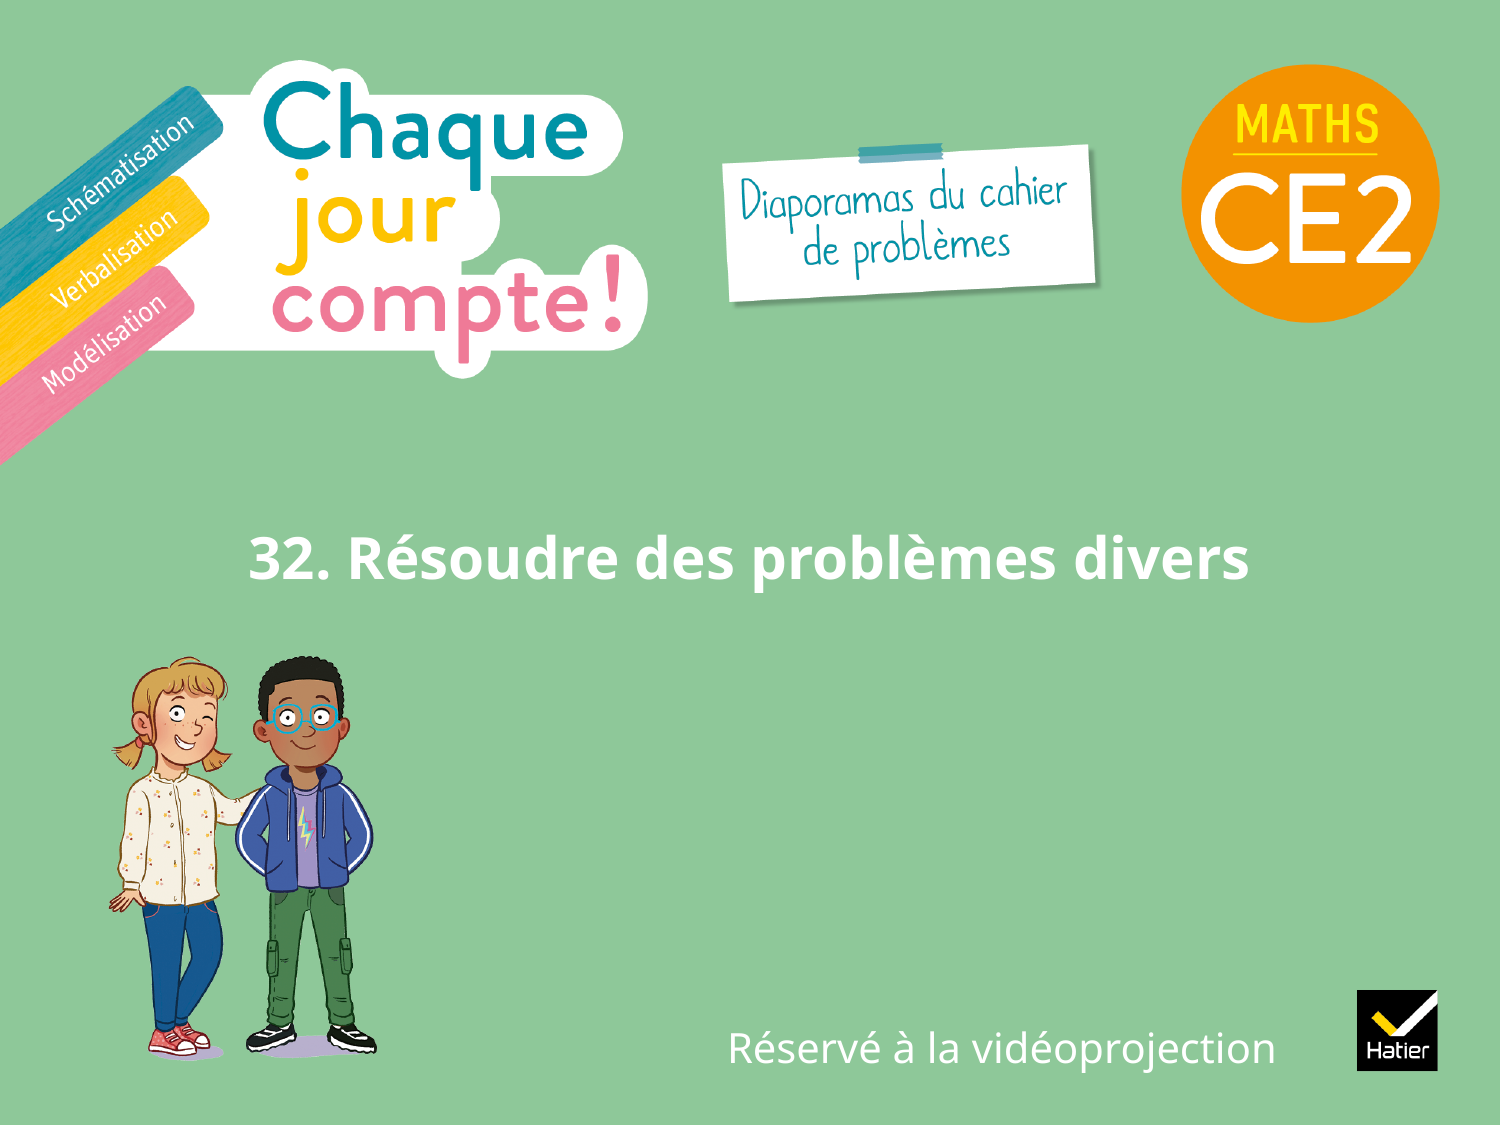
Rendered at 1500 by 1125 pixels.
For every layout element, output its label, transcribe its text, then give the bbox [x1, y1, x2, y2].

title 32. Résoudre des problèmes divers [110, 475, 1390, 607]
picture [0, 0, 1500, 1125]
